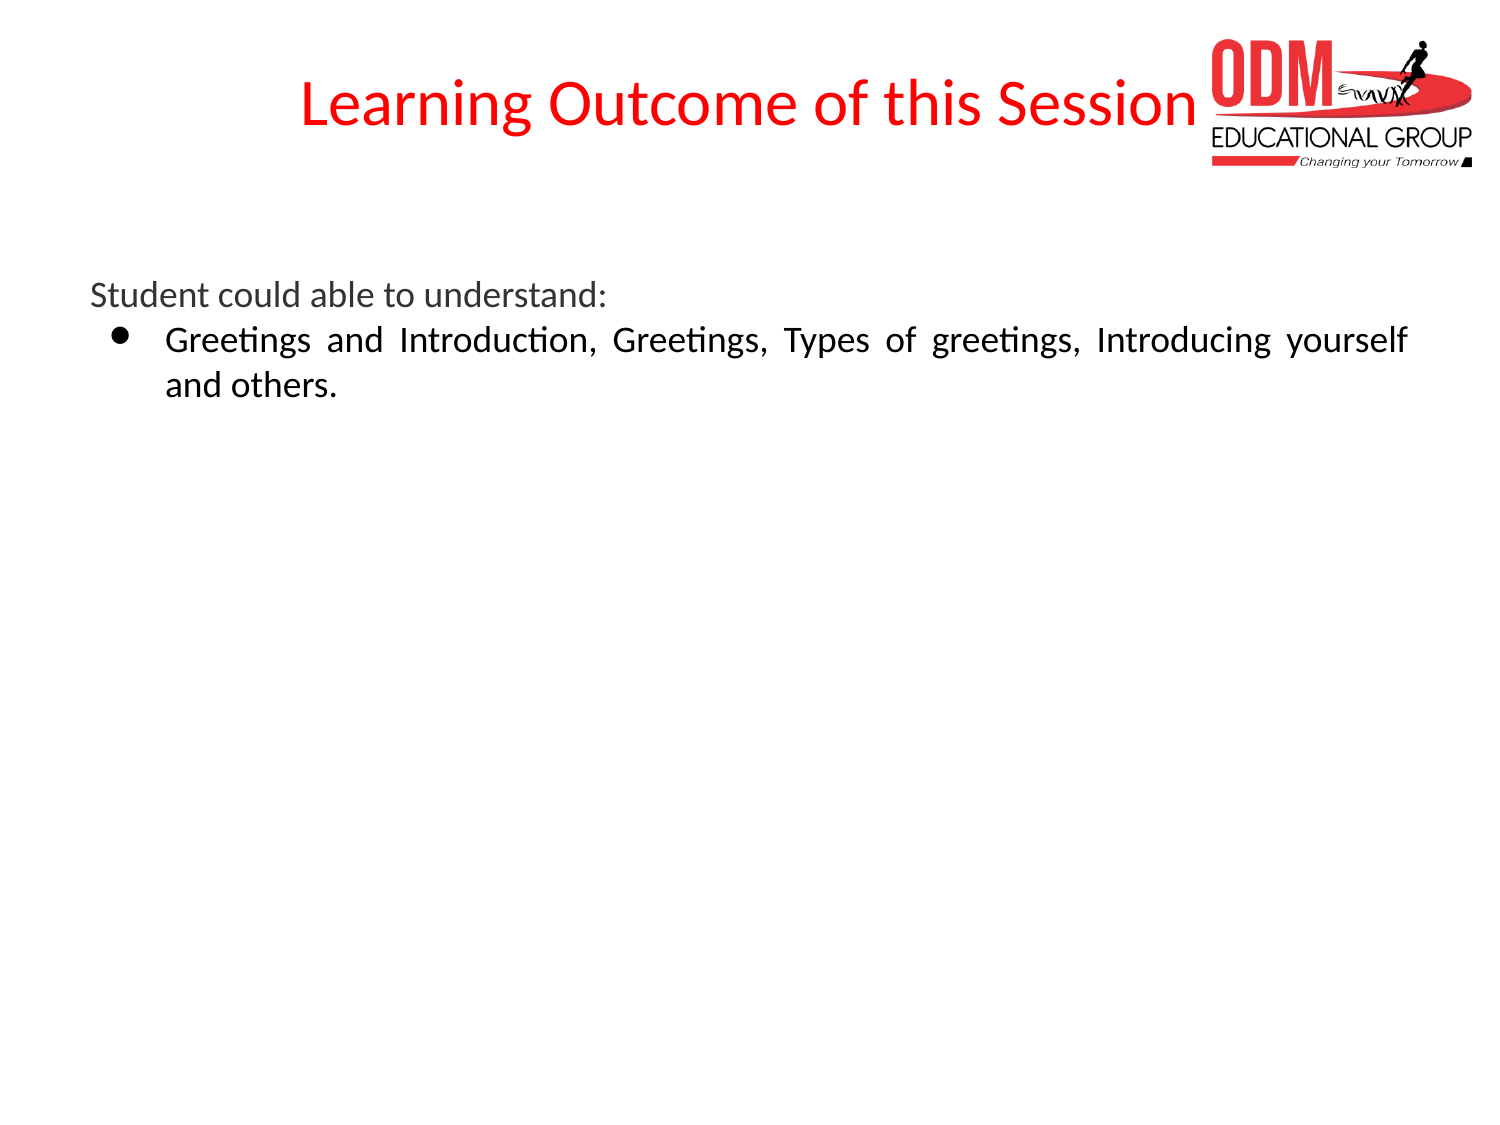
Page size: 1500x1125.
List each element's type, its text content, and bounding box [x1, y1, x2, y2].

picture [1212, 38, 1472, 168]
title Learning Outcome of this Session [75, 45, 1425, 233]
list Student could able to understand: Greetings and Introduction, Greetings, Types of greetings, Introducing yourself and others. [75, 262, 1425, 1005]
